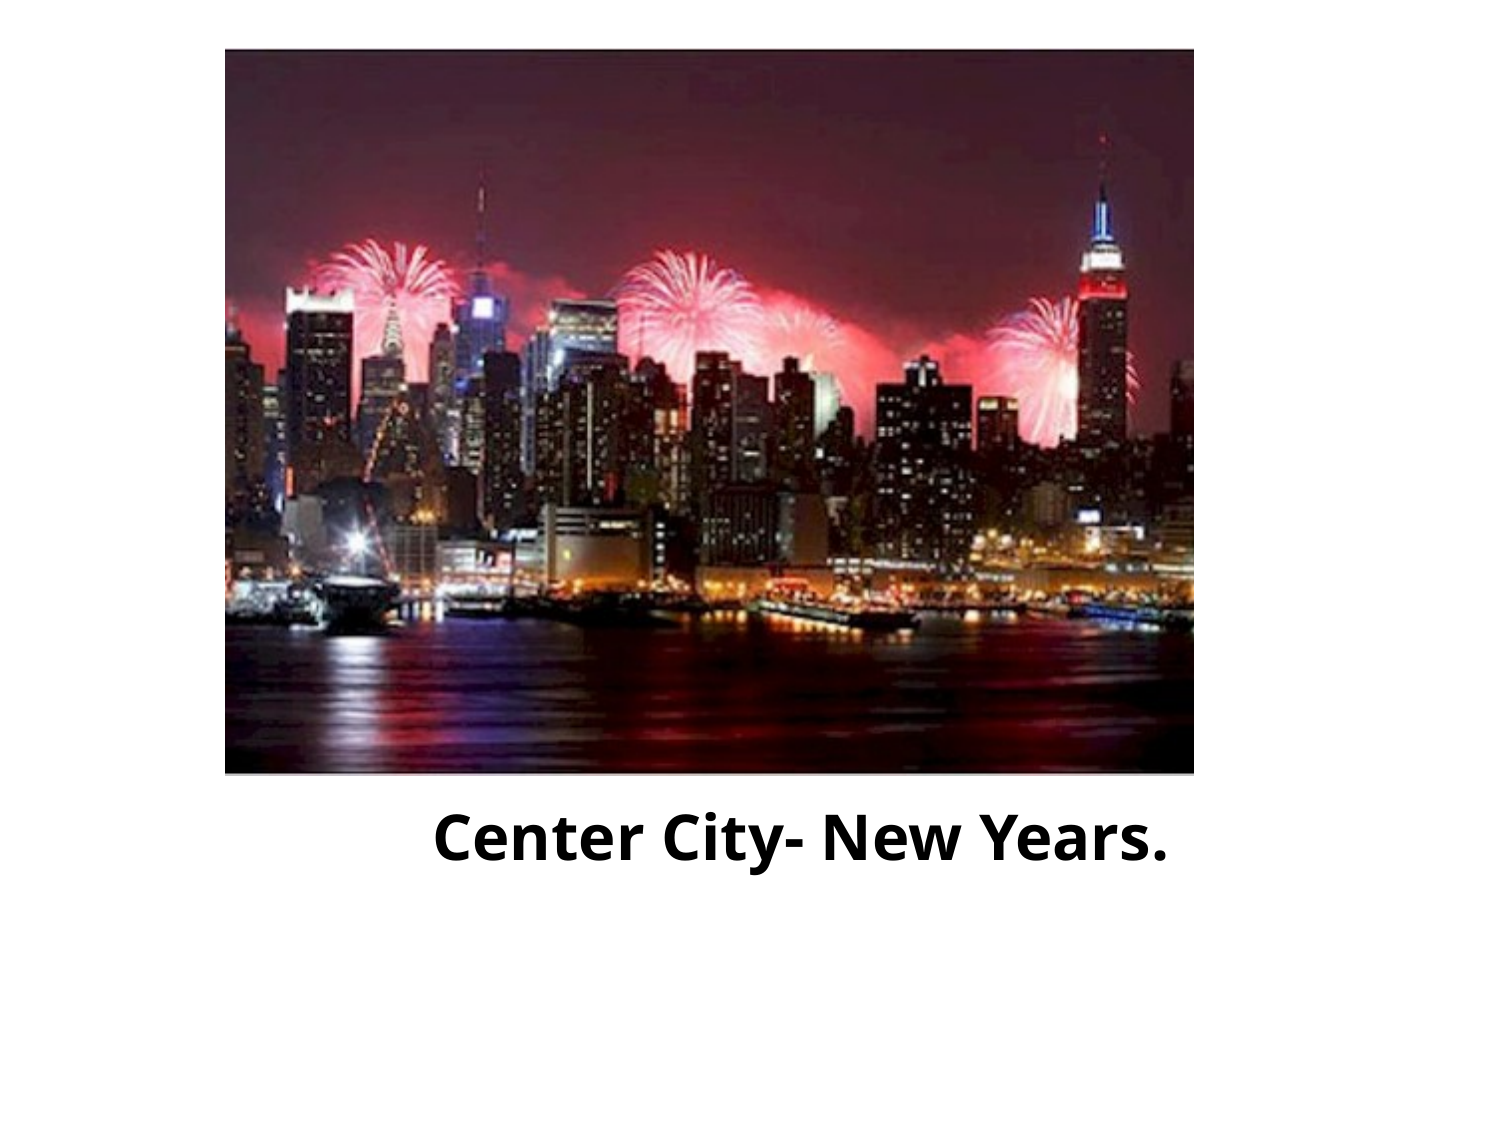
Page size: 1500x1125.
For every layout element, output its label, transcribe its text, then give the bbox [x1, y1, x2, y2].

picture [224, 48, 1195, 776]
title Center City- New Years. [294, 787, 1194, 881]
